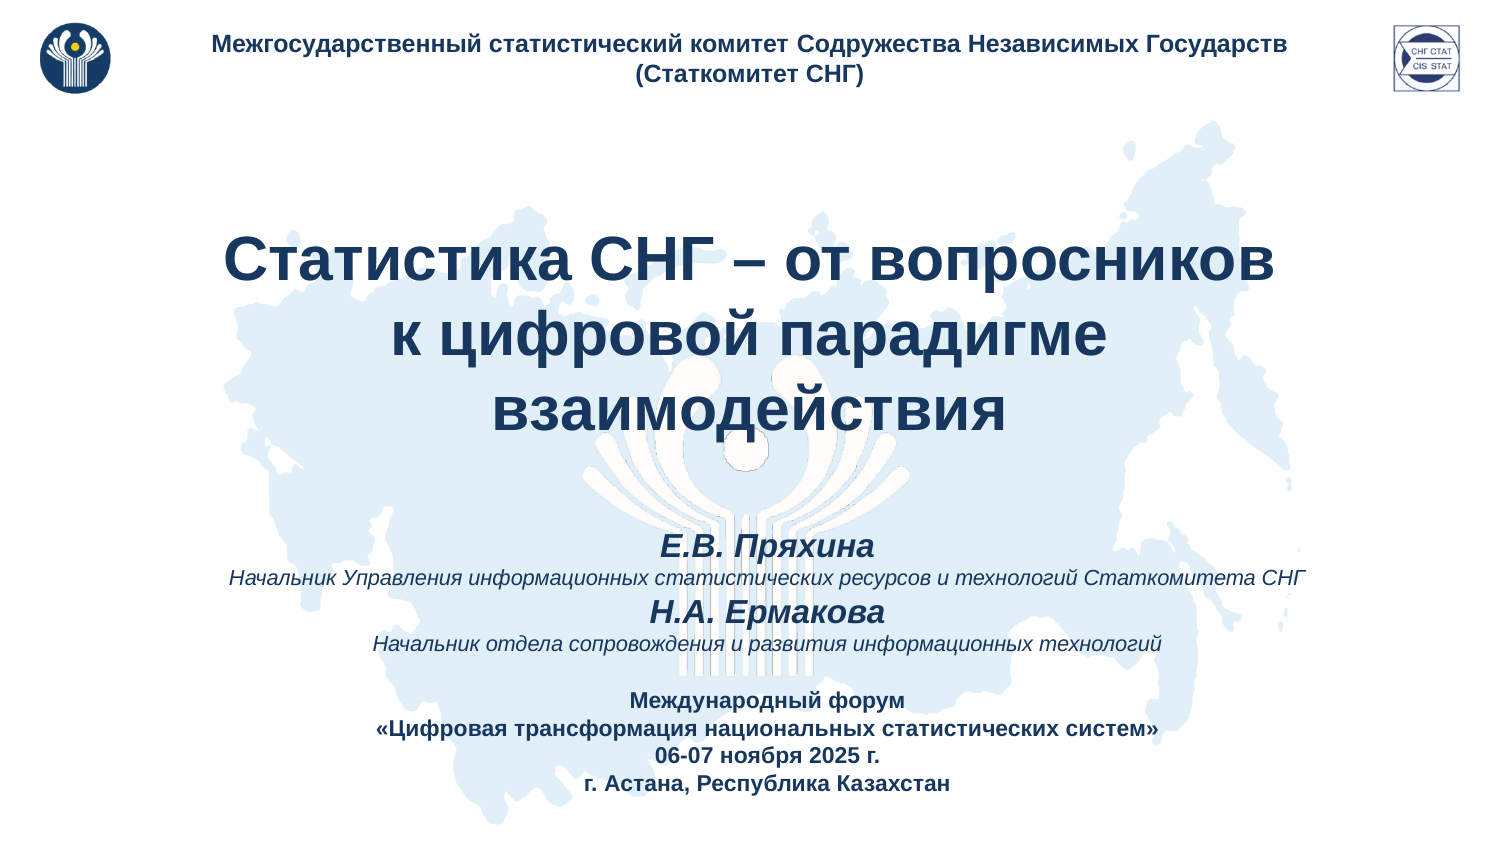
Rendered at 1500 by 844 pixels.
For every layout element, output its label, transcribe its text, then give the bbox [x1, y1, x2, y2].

title Статистика СНГ – от вопросников к цифровой парадигме взаимодействия [112, 210, 1388, 451]
text_box Е.В. Пряхина Начальник Управления информационных статистических ресурсов и технологий Статкомитета СНГ Н.А. Ермакова Начальник отдела сопровождения и развития информационных технологий Международный форум «Цифровая трансформация национальных статистических систем» 06-07 ноября 2025 г. г. Астана, Республика Казахстан [147, 516, 1388, 812]
picture [0, 0, 1500, 828]
